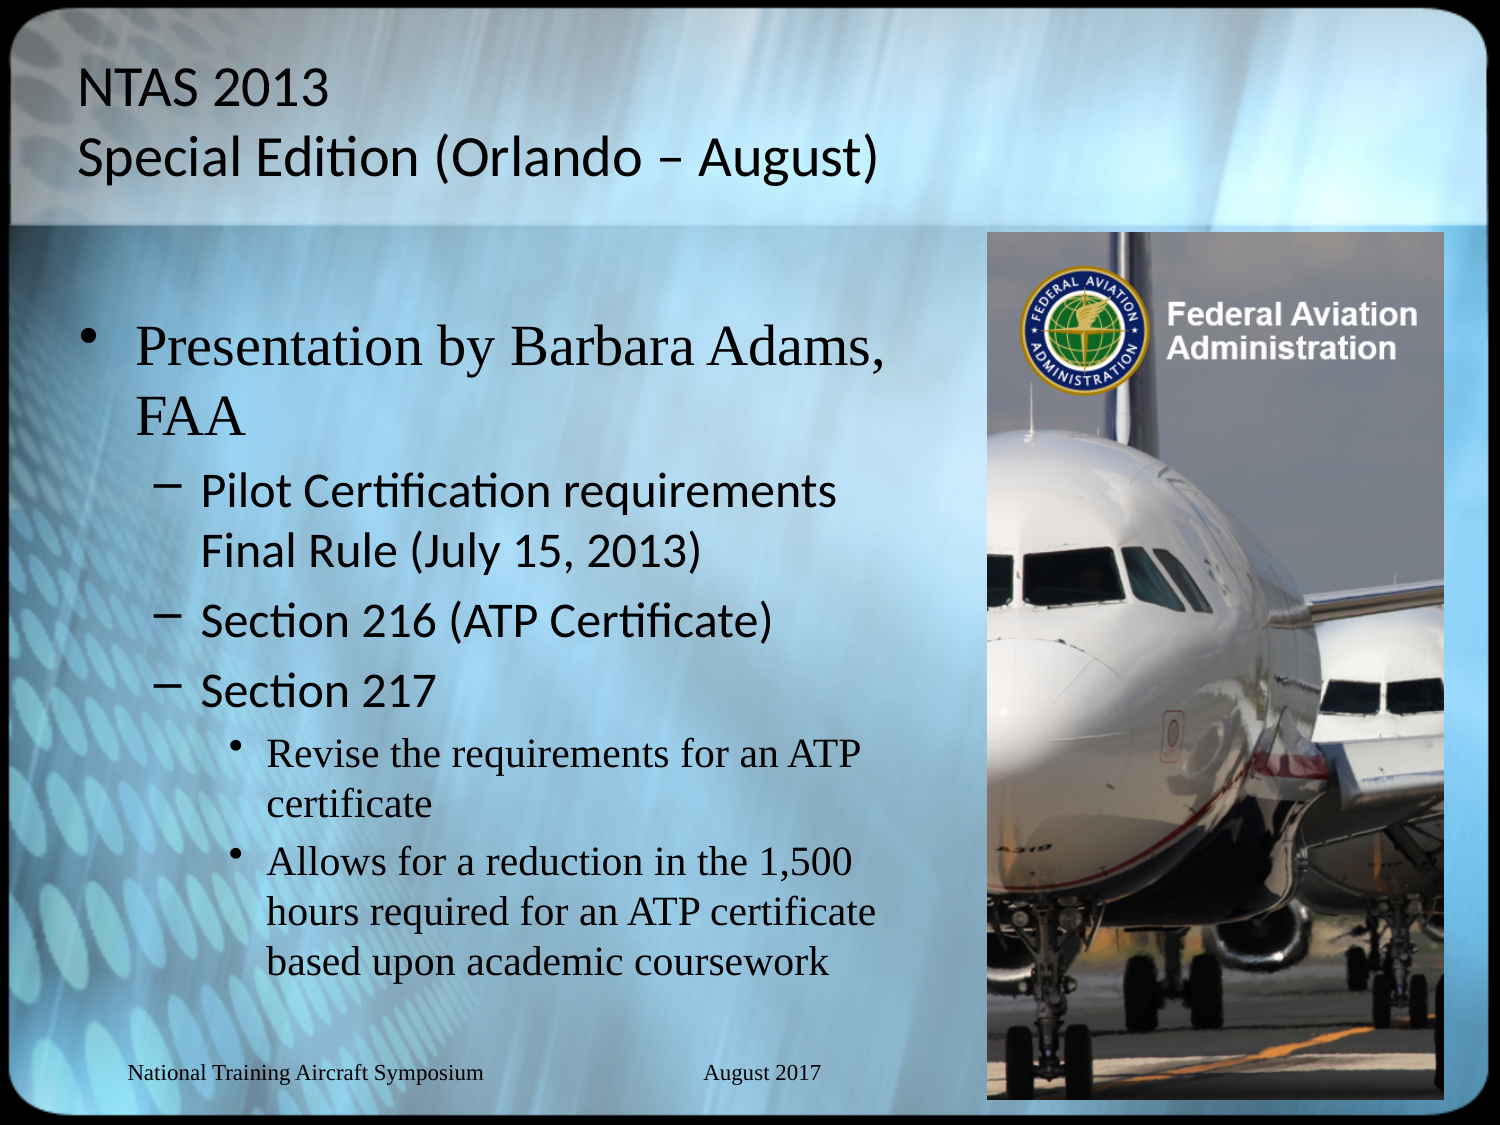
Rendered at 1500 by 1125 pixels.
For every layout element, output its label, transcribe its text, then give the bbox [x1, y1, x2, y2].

picture [0, 0, 1500, 1125]
list Presentation by Barbara Adams, FAA Pilot Certification requirements Final Rule (July 15, 2013) Section 216 (ATP Certificate) Section 217 Revise the requirements for an ATP certificate Allows for a reduction in the 1,500 hours required for an ATP certificate based upon academic coursework [63, 299, 913, 976]
footer August 2017 [524, 1049, 1001, 1125]
text_box NTAS 2013 Special Edition (Orlando – August) [62, 40, 1025, 196]
slide_number National Training Aircraft Symposium [112, 1049, 524, 1101]
